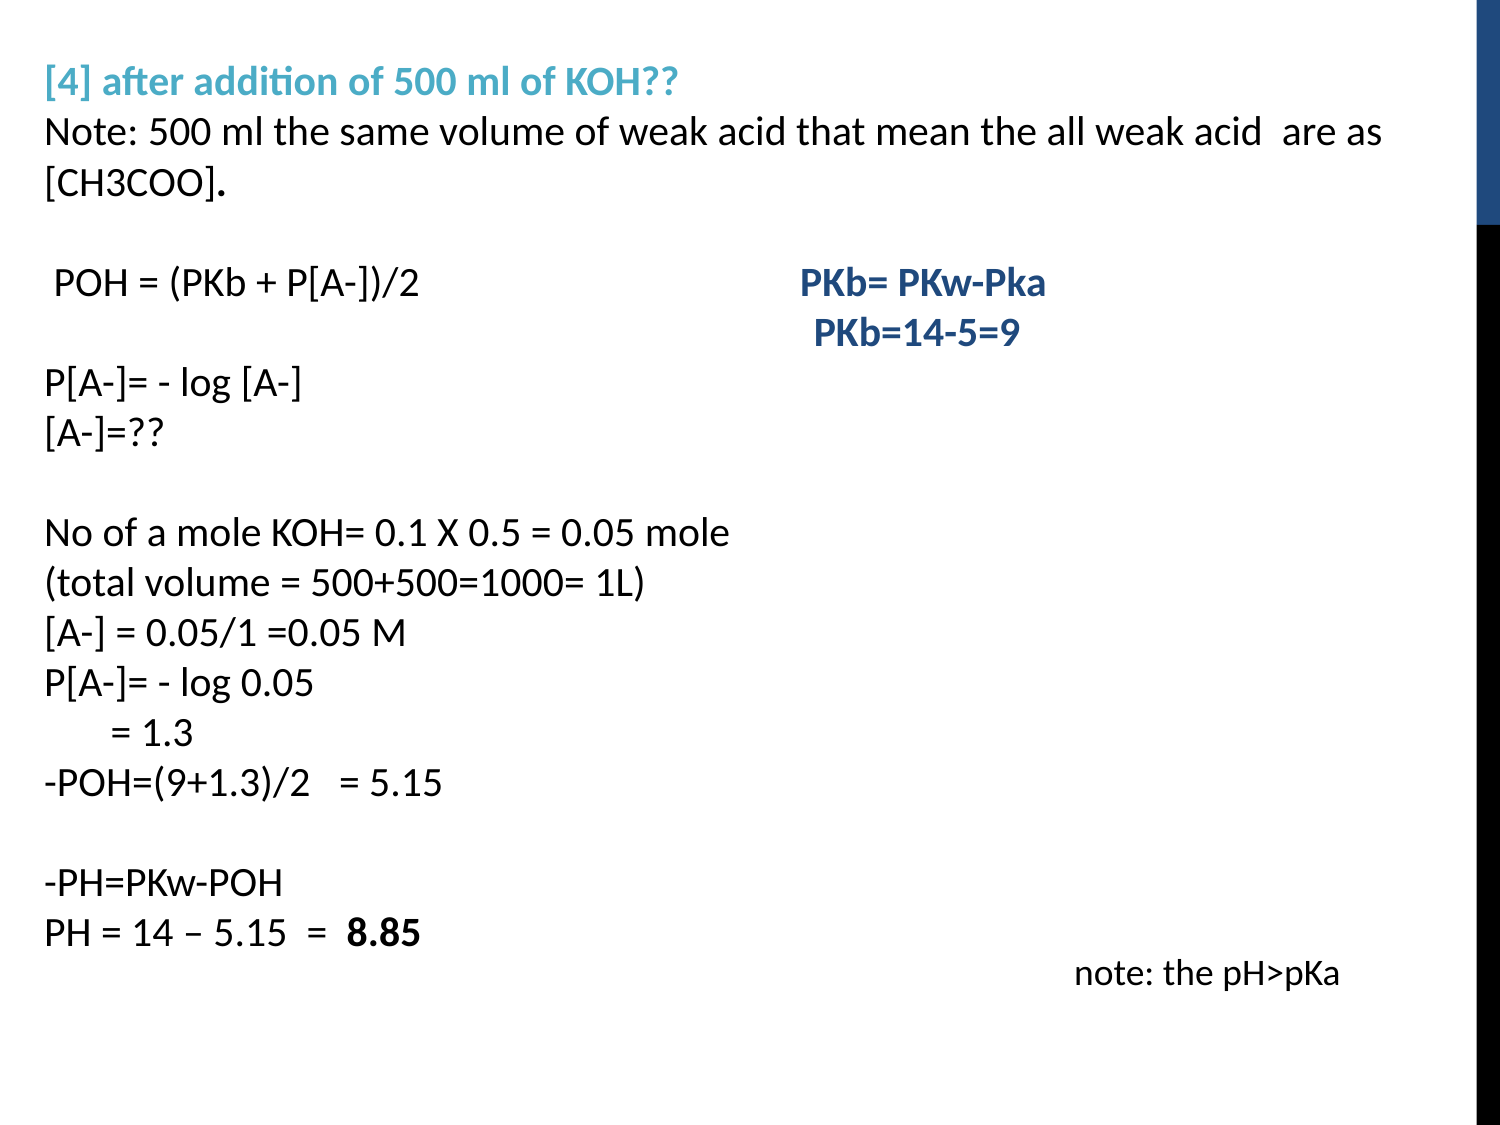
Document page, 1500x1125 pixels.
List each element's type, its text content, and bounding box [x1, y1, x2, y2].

text_box [4] after addition of 500 ml of KOH?? Note: 500 ml the same volume of weak acid that mean the all weak acid are as [CH3COO]. POH = (PKb + P[A-])/2 PKb= PKw-Pka PKb=14-5=9 P[A-]= - log [A-] [A-]=?? No of a mole KOH= 0.1 X 0.5 = 0.05 mole (total volume = 500+500=1000= 1L) [A-] = 0.05/1 =0.05 M P[A-]= - log 0.05 = 1.3 -POH=(9+1.3)/2 = 5.15 -PH=PKw-POH PH = 14 – 5.15 = 8.85 [29, 46, 1471, 962]
text_box note: the pH>pKa [1059, 940, 1356, 1001]
